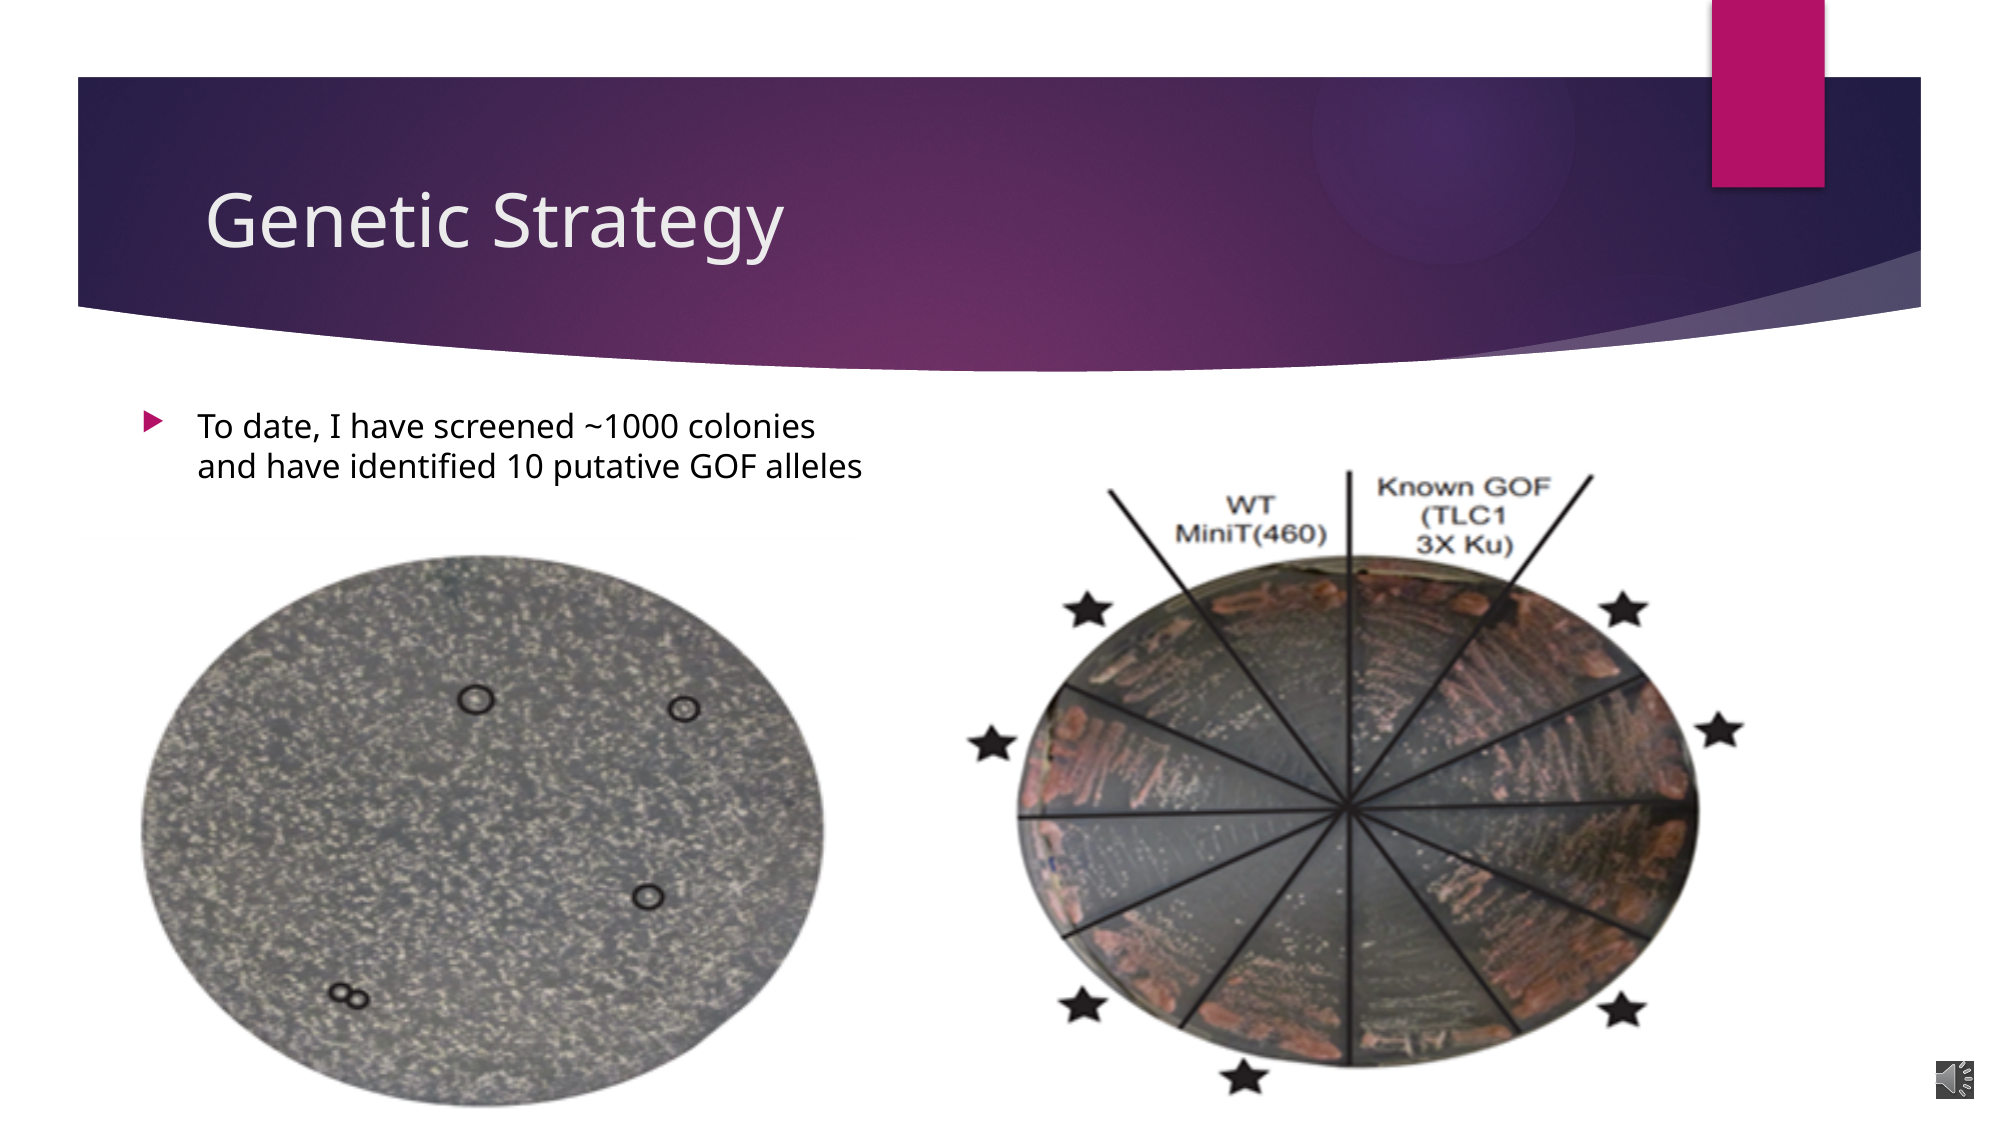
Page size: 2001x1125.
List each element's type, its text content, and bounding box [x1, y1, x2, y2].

picture [1934, 1059, 1976, 1101]
title Genetic Strategy [189, 159, 1627, 276]
list To date, I have screened ~1000 colonies and have identified 10 putative GOF alleles [126, 397, 892, 1016]
picture [963, 374, 1747, 1125]
picture [74, 537, 858, 1125]
